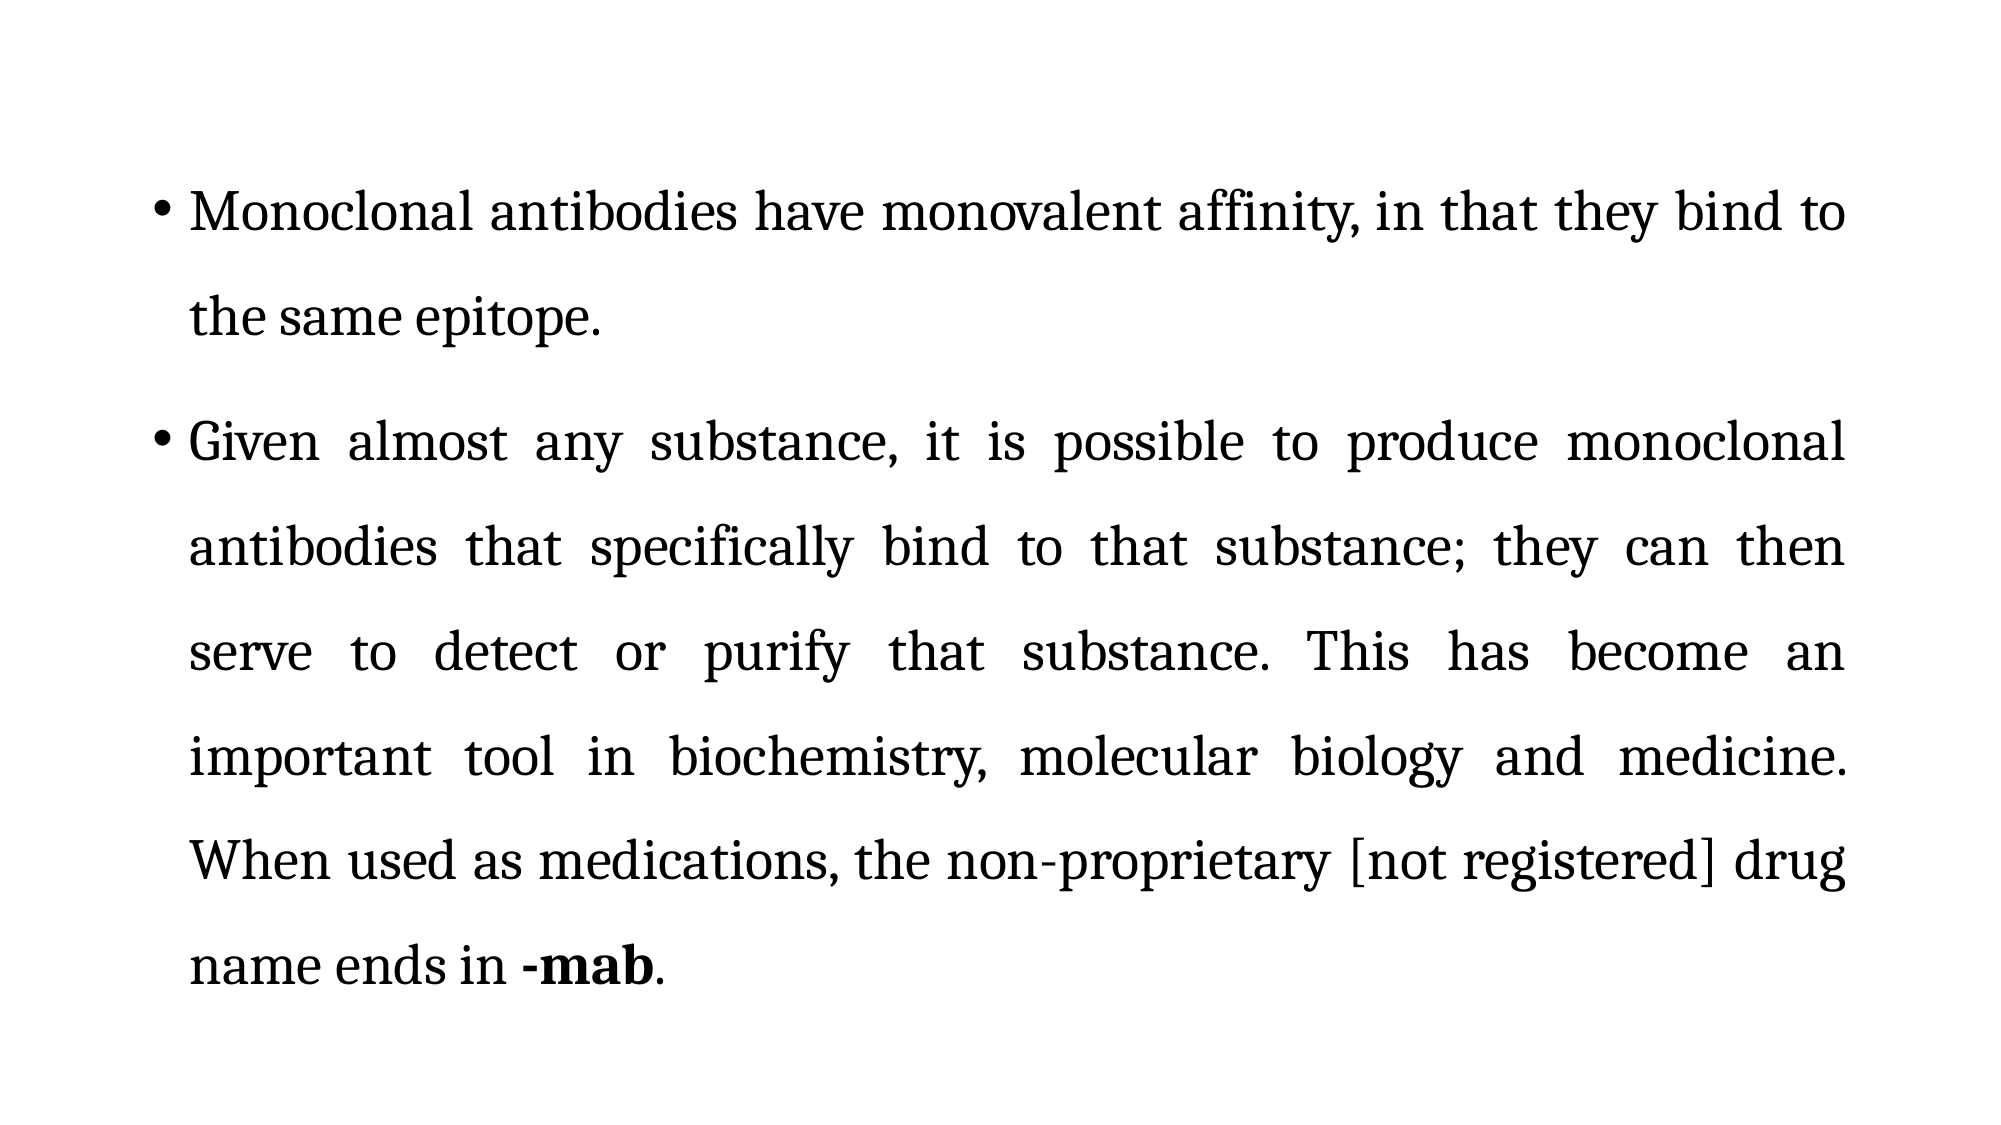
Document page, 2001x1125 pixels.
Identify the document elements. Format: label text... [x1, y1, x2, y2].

list Monoclonal antibodies have monovalent affinity, in that they bind to the same epitope. Given almost any substance, it is possible to produce monoclonal antibodies that specifically bind to that substance; they can then serve to detect or purify that substance. This has become an important tool in biochemistry, molecular biology and medicine. When used as medications, the non-proprietary [not registered] drug name ends in -mab. [137, 129, 1863, 1055]
